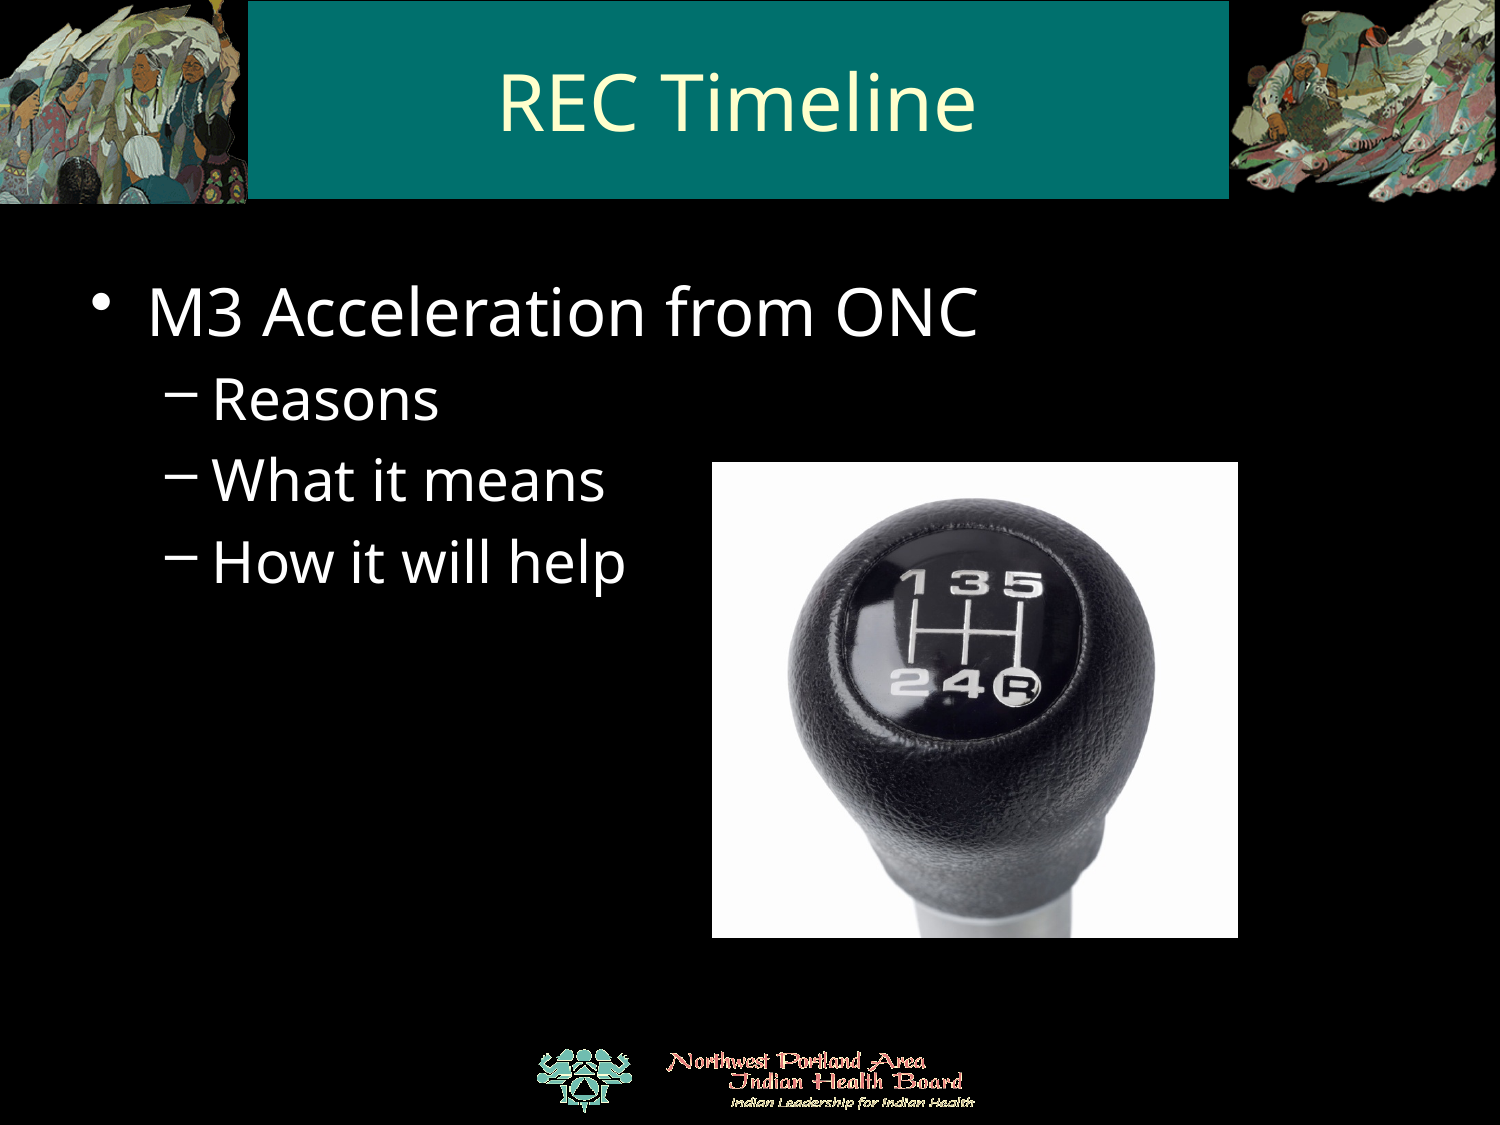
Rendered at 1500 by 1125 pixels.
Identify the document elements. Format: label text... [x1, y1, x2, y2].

picture [537, 1049, 975, 1113]
list M3 Acceleration from ONC Reasons What it means How it will help [75, 262, 1425, 1005]
title REC Timeline [249, 0, 1226, 201]
picture [712, 462, 1238, 938]
picture [0, 0, 248, 204]
picture [1229, 0, 1500, 204]
